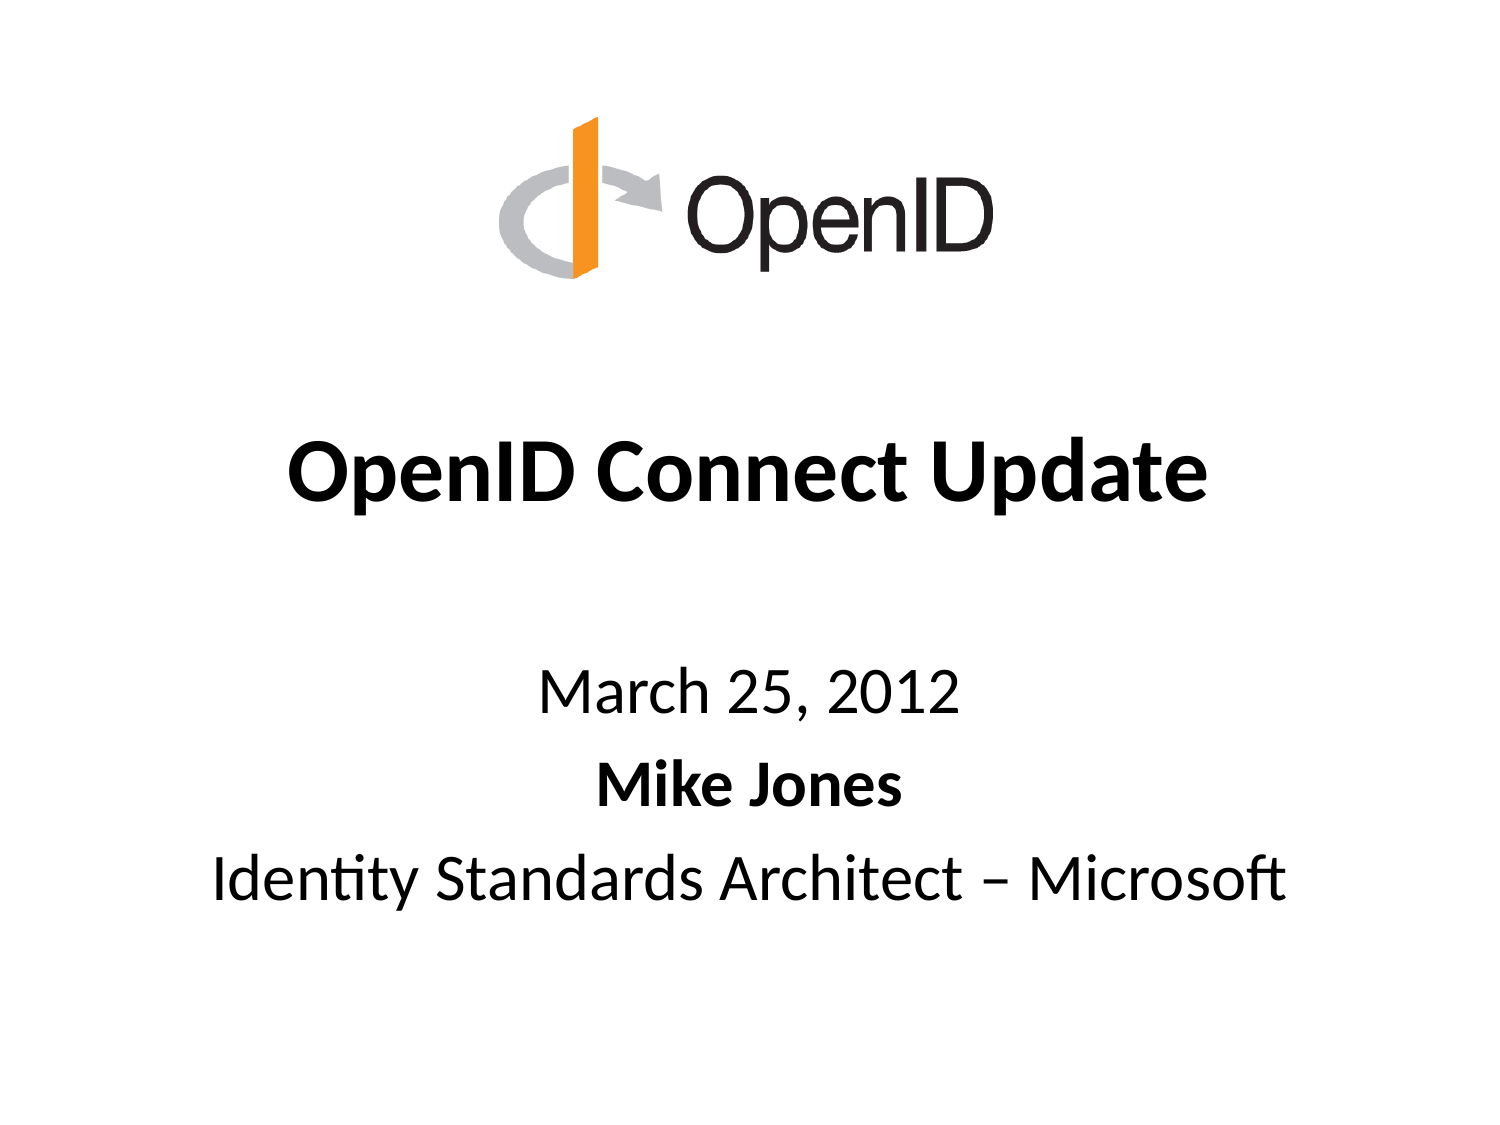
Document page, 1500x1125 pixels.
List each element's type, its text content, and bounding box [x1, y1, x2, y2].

title OpenID Connect Update [165, 368, 1333, 563]
subtitle March 25, 2012 Mike Jones Identity Standards Architect – Microsoft [72, 639, 1427, 1074]
picture [458, 83, 1040, 332]
